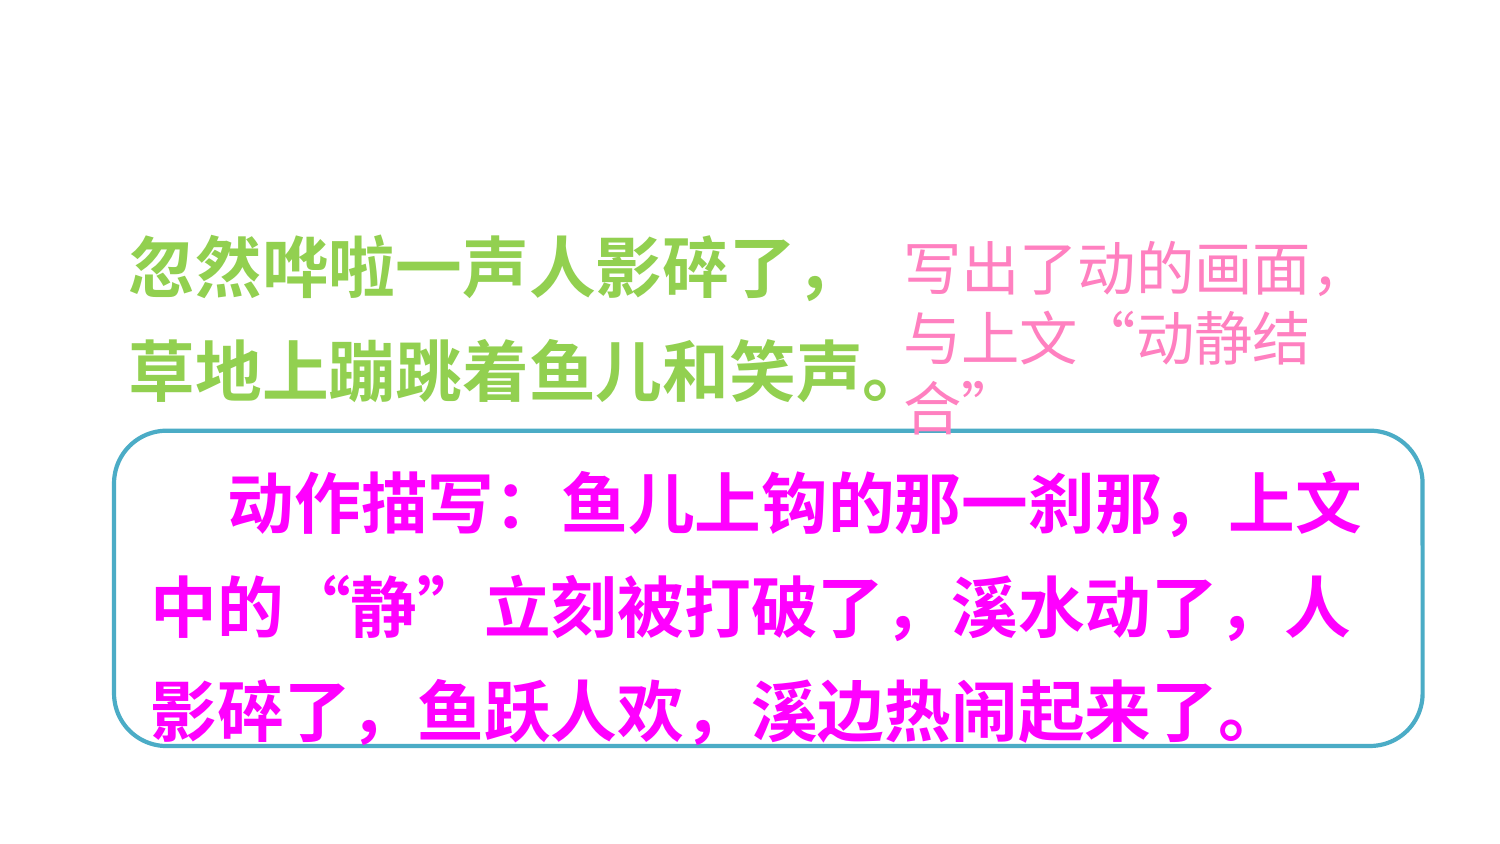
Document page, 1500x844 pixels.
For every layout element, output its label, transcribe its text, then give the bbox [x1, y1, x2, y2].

text_box 忽然哗啦一声人影碎了， 草地上蹦跳着鱼儿和笑声。 [114, 194, 940, 417]
text_box [1395, 441, 1423, 740]
text_box 动作描写：鱼儿上钩的那一刹那，上文中的“静”立刻被打破了，溪水动了，人影碎了，鱼跃人欢，溪边热闹起来了。 [135, 430, 1395, 758]
text_box 写出了动的画面，与上文“动静结合” [888, 224, 1402, 450]
text_box [114, 441, 135, 736]
